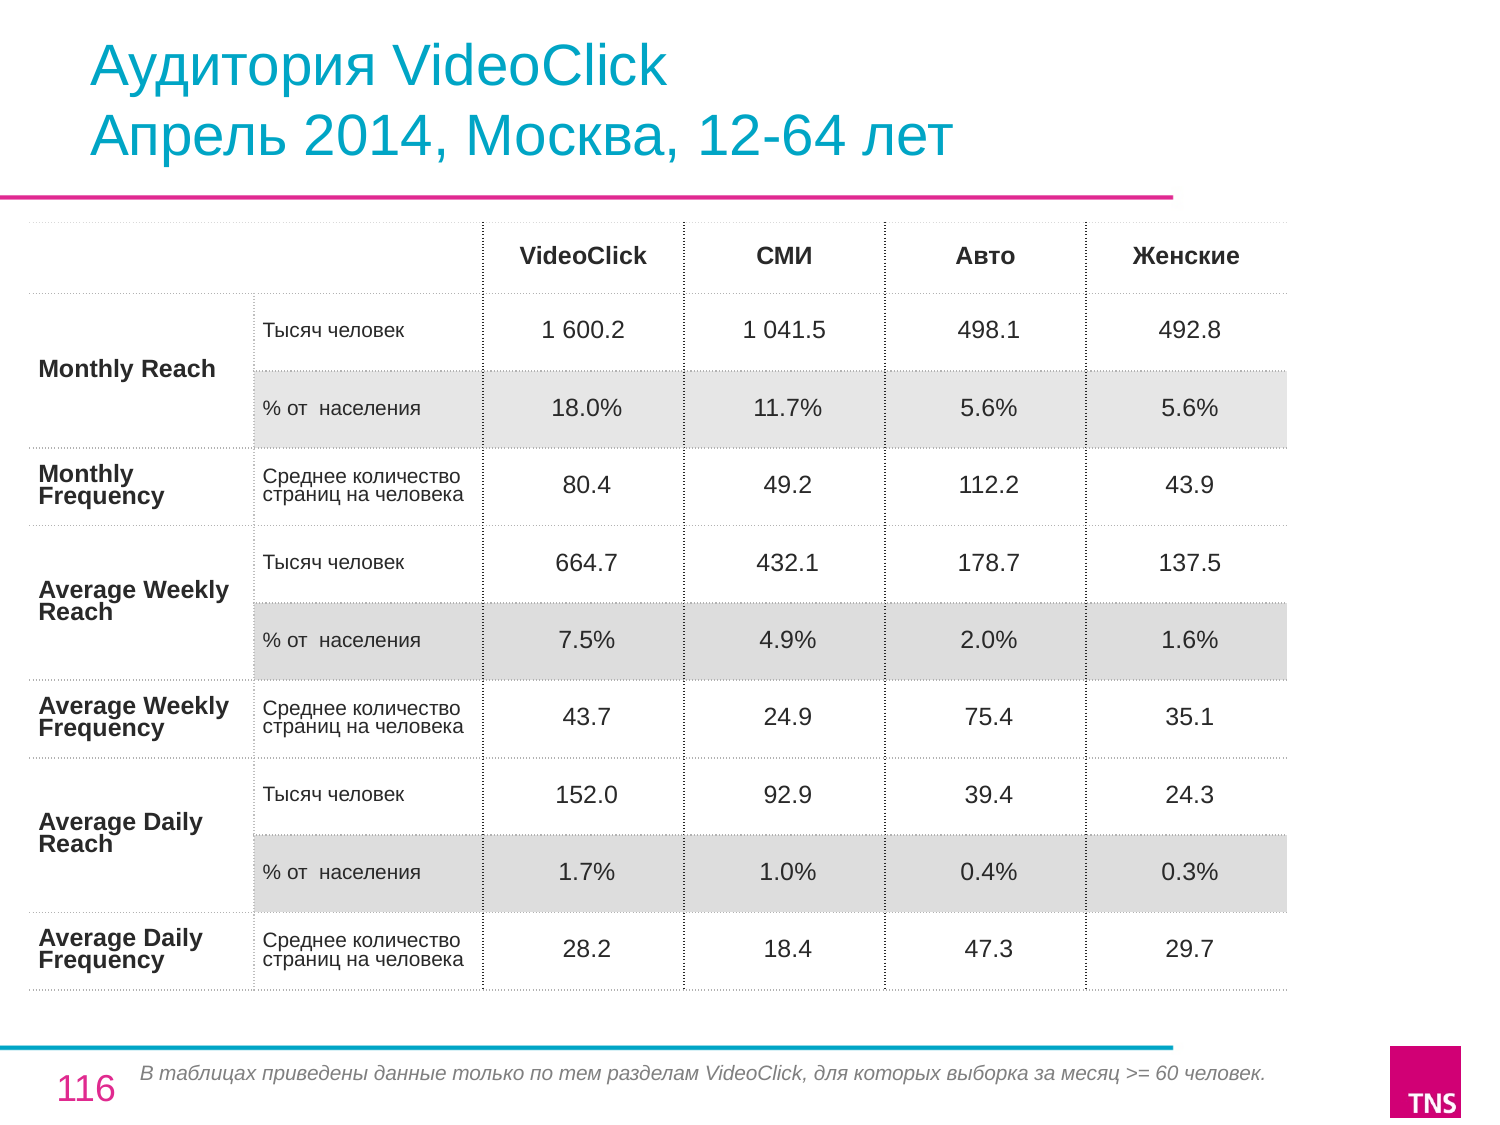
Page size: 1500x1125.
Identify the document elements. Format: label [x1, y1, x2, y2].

picture [0, 0, 1500, 1125]
table_header [29, 223, 1287, 294]
slide_number [40, 1055, 392, 1125]
title [74, 8, 1476, 187]
table_cell [29, 294, 1287, 990]
text_box [124, 1052, 1463, 1092]
